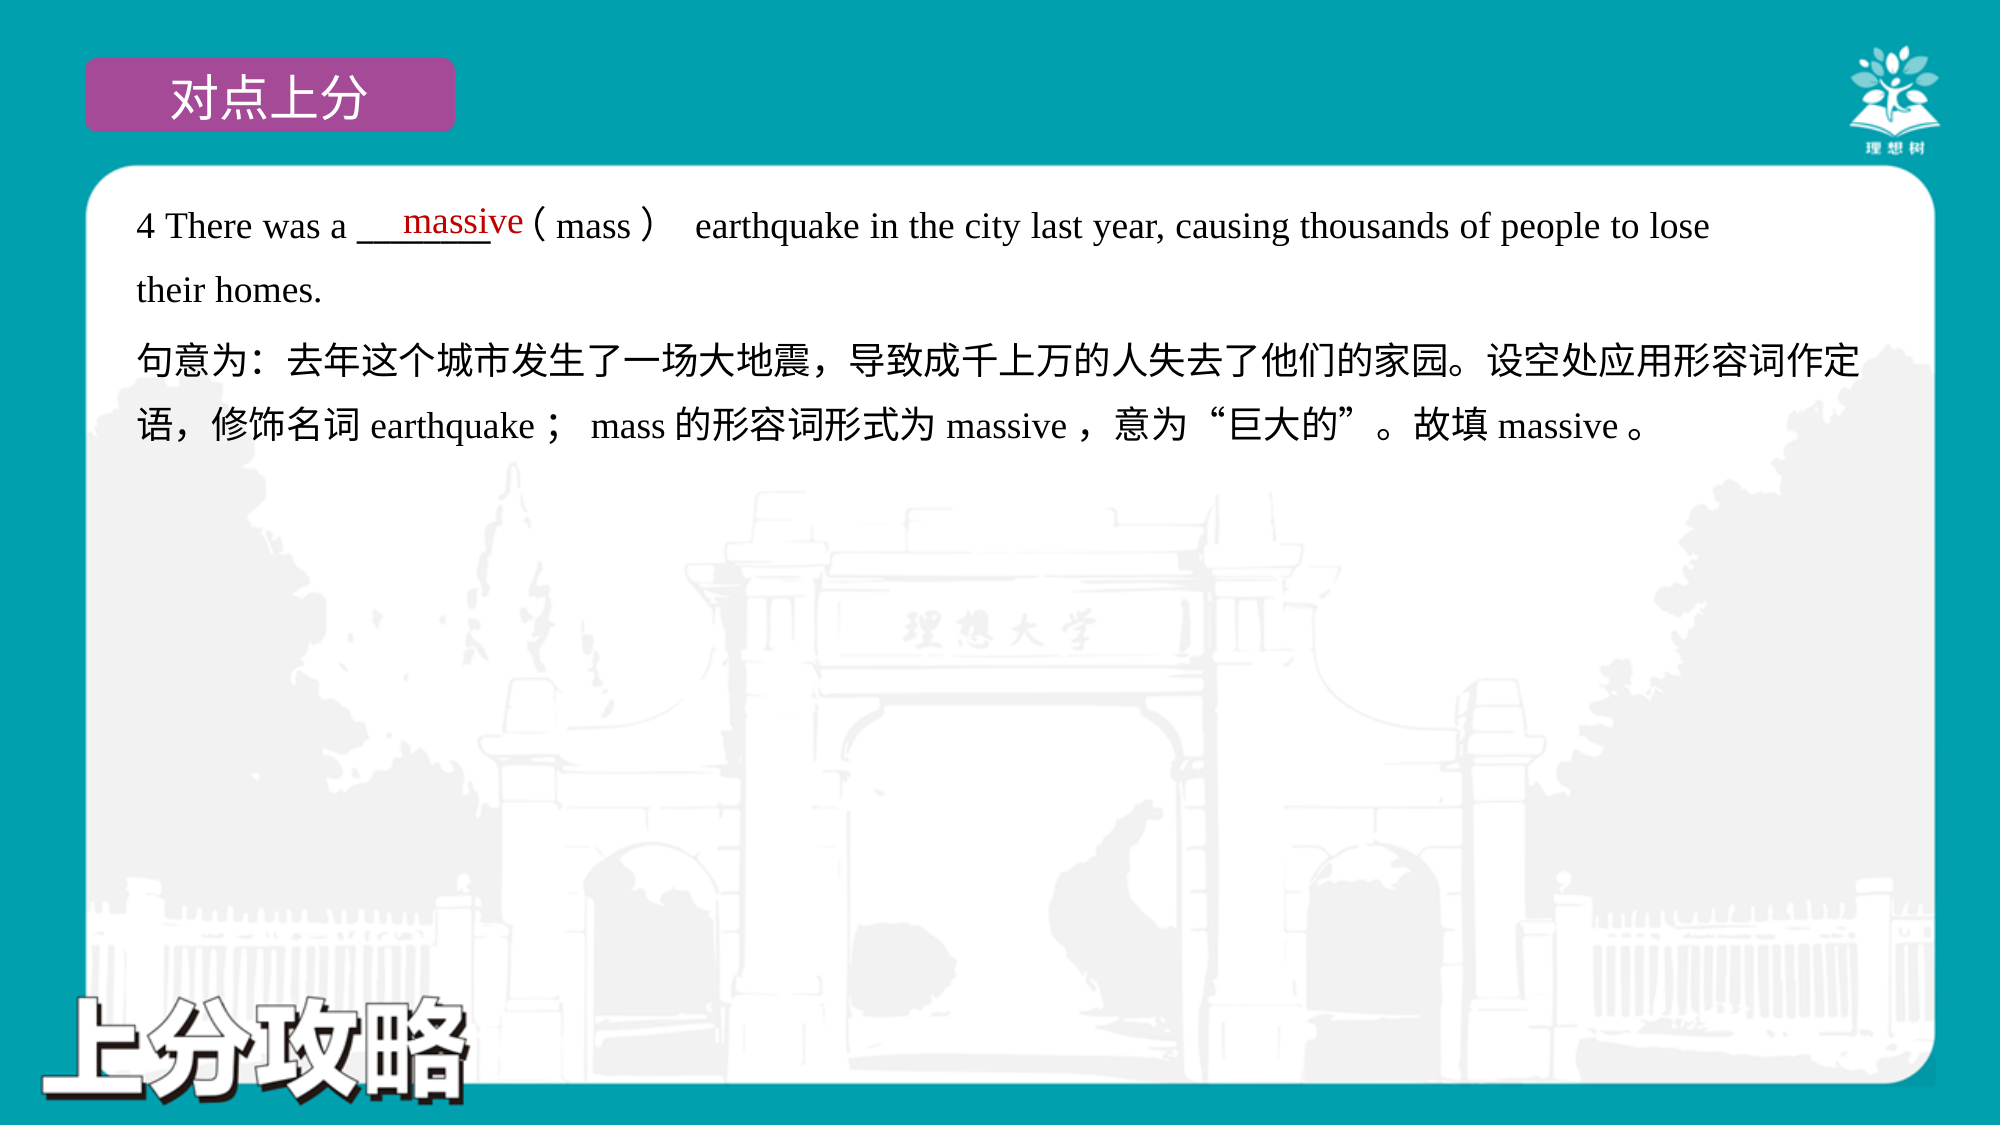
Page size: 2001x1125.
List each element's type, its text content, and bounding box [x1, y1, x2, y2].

picture [0, 0, 2000, 1125]
text_box 句意为：去年这个城市发生了一场大地震，导致成千上万的人失去了他们的家园。设空处应用形容词作定 语，修饰名词earthquake；mass的形容词形式为massive，意为“巨大的”。故填massive。 [136, 312, 1865, 440]
text_box 4 There was a ________ （mass） earthquake in the city last year, causing thousands of people to lose their homes. [136, 176, 1865, 304]
text_box massive [389, 172, 538, 234]
